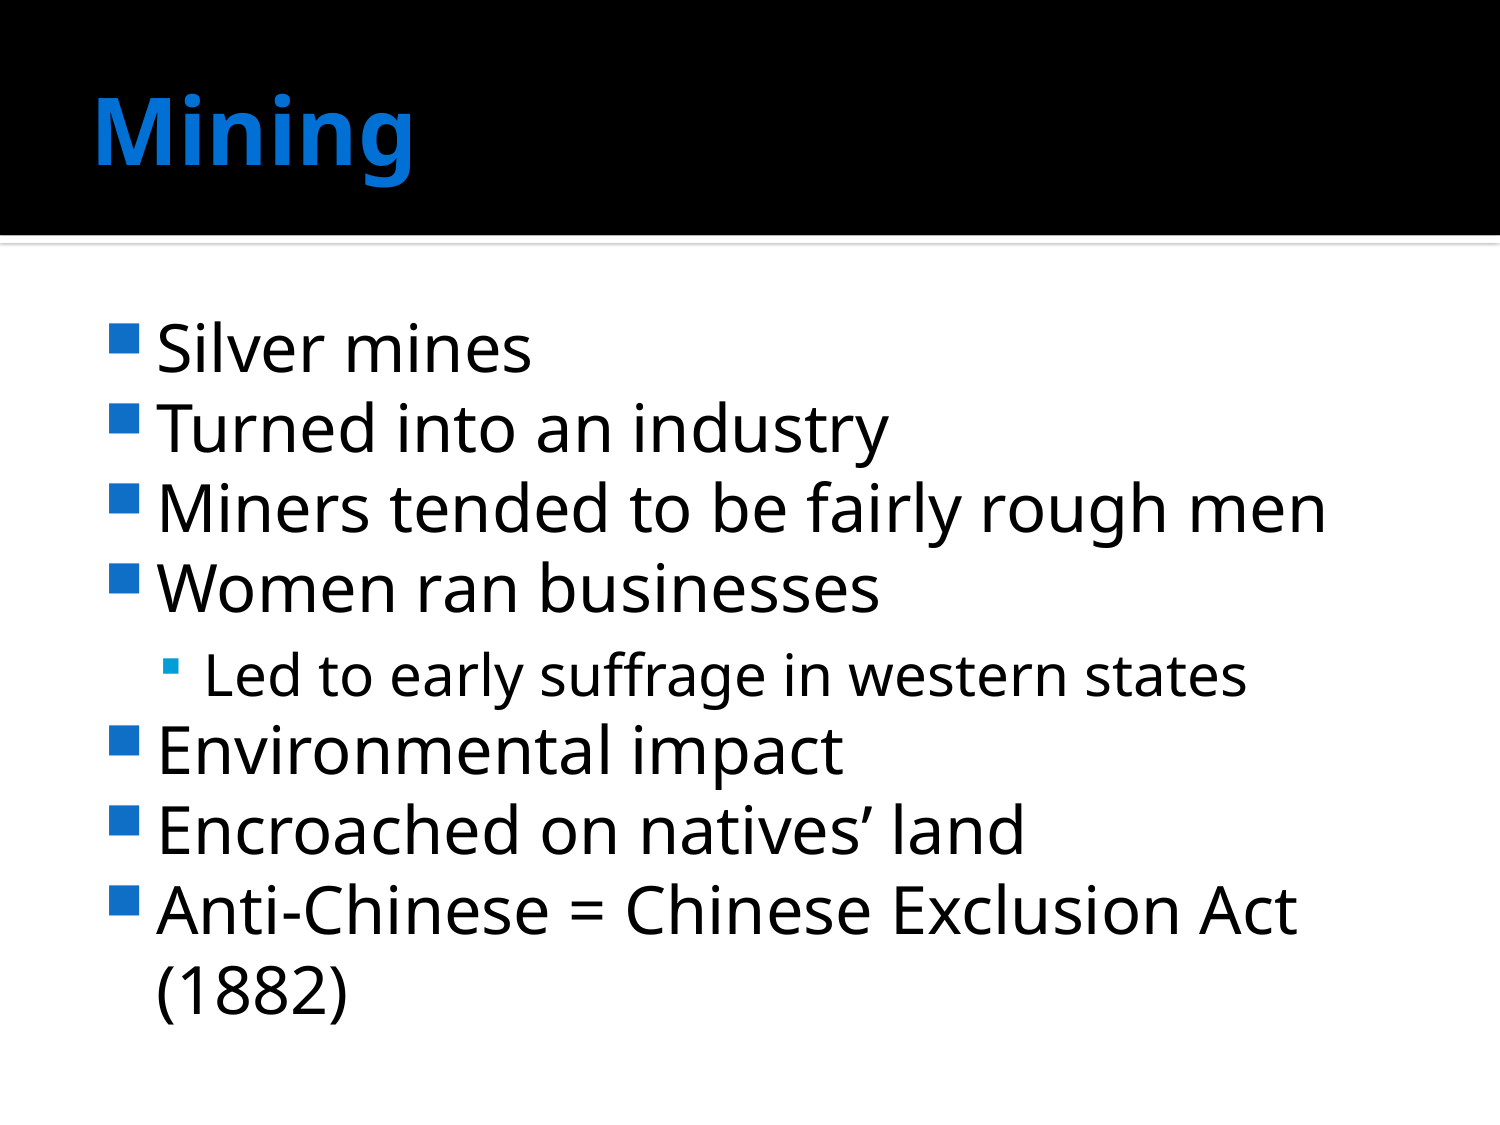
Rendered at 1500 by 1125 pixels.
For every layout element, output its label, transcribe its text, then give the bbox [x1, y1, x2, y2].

list Silver mines Turned into an industry Miners tended to be fairly rough men Women ran businesses Led to early suffrage in western states Environmental impact Encroached on natives’ land Anti-Chinese = Chinese Exclusion Act (1882) [75, 291, 1425, 1050]
title Mining [75, 25, 1425, 231]
